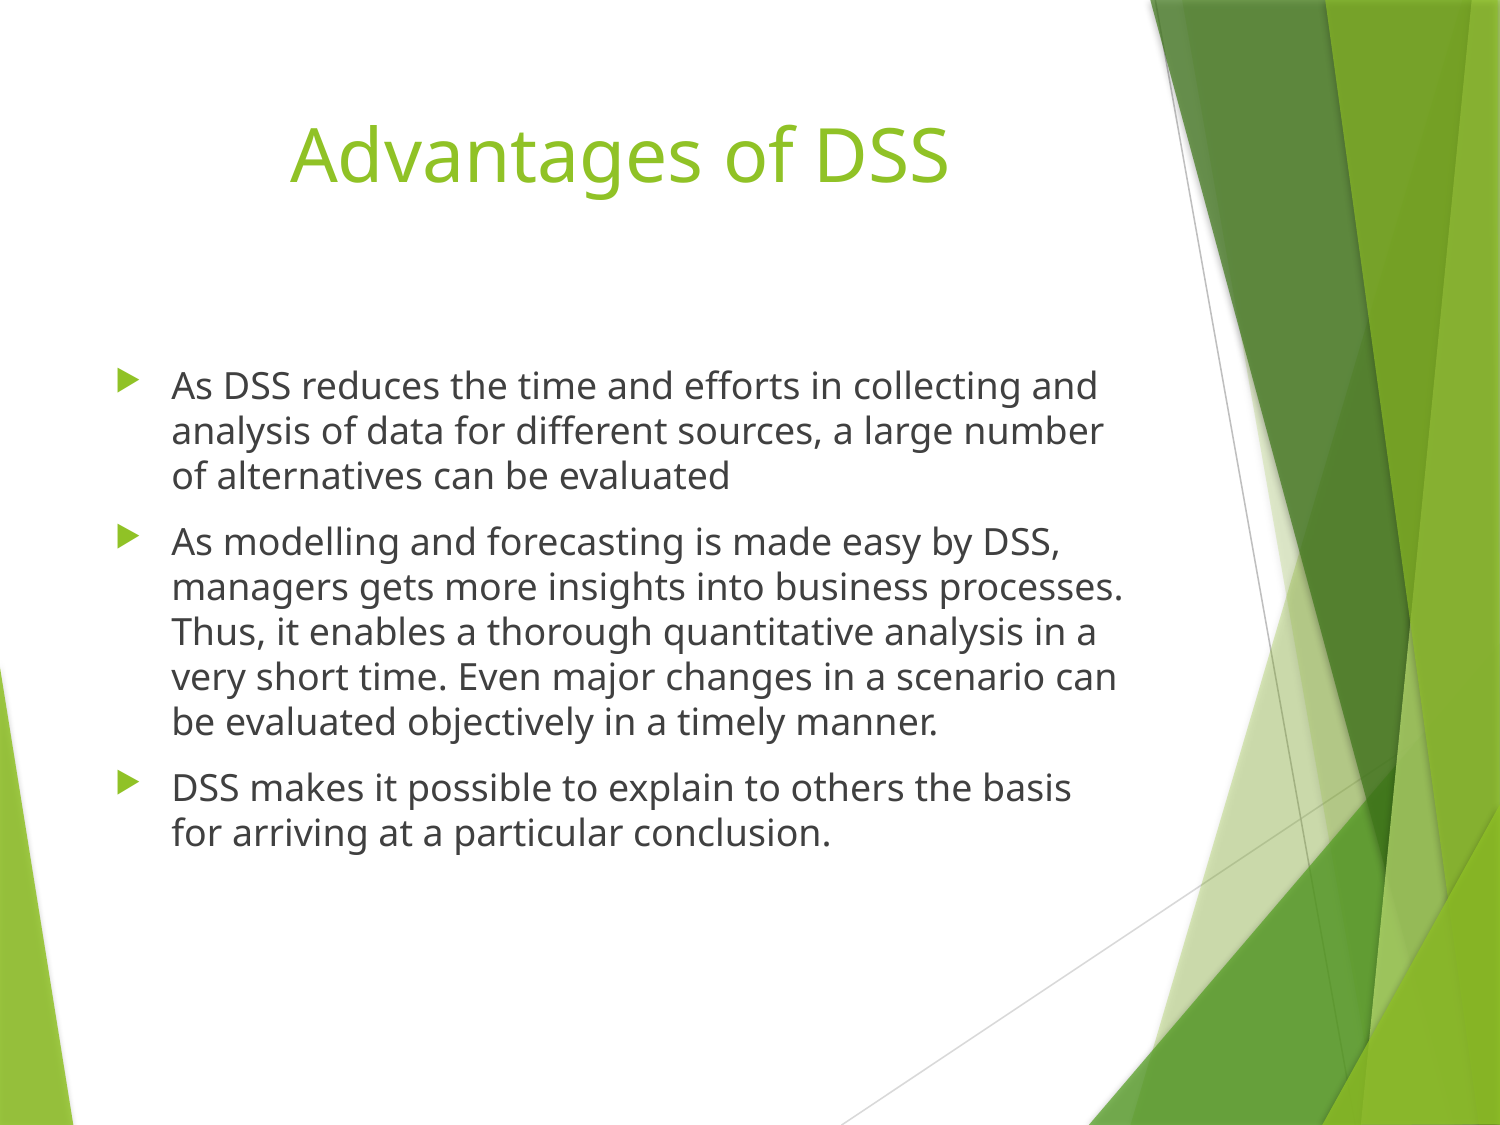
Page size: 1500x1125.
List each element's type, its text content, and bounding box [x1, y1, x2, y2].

title Advantages of DSS [99, 99, 1142, 317]
list As DSS reduces the time and efforts in collecting and analysis of data for different sources, a large number of alternatives can be evaluated As modelling and forecasting is made easy by DSS, managers gets more insights into business processes. Thus, it enables a thorough quantitative analysis in a very short time. Even major changes in a scenario can be evaluated objectively in a timely manner. DSS makes it possible to explain to others the basis for arriving at a particular conclusion. [99, 354, 1142, 992]
